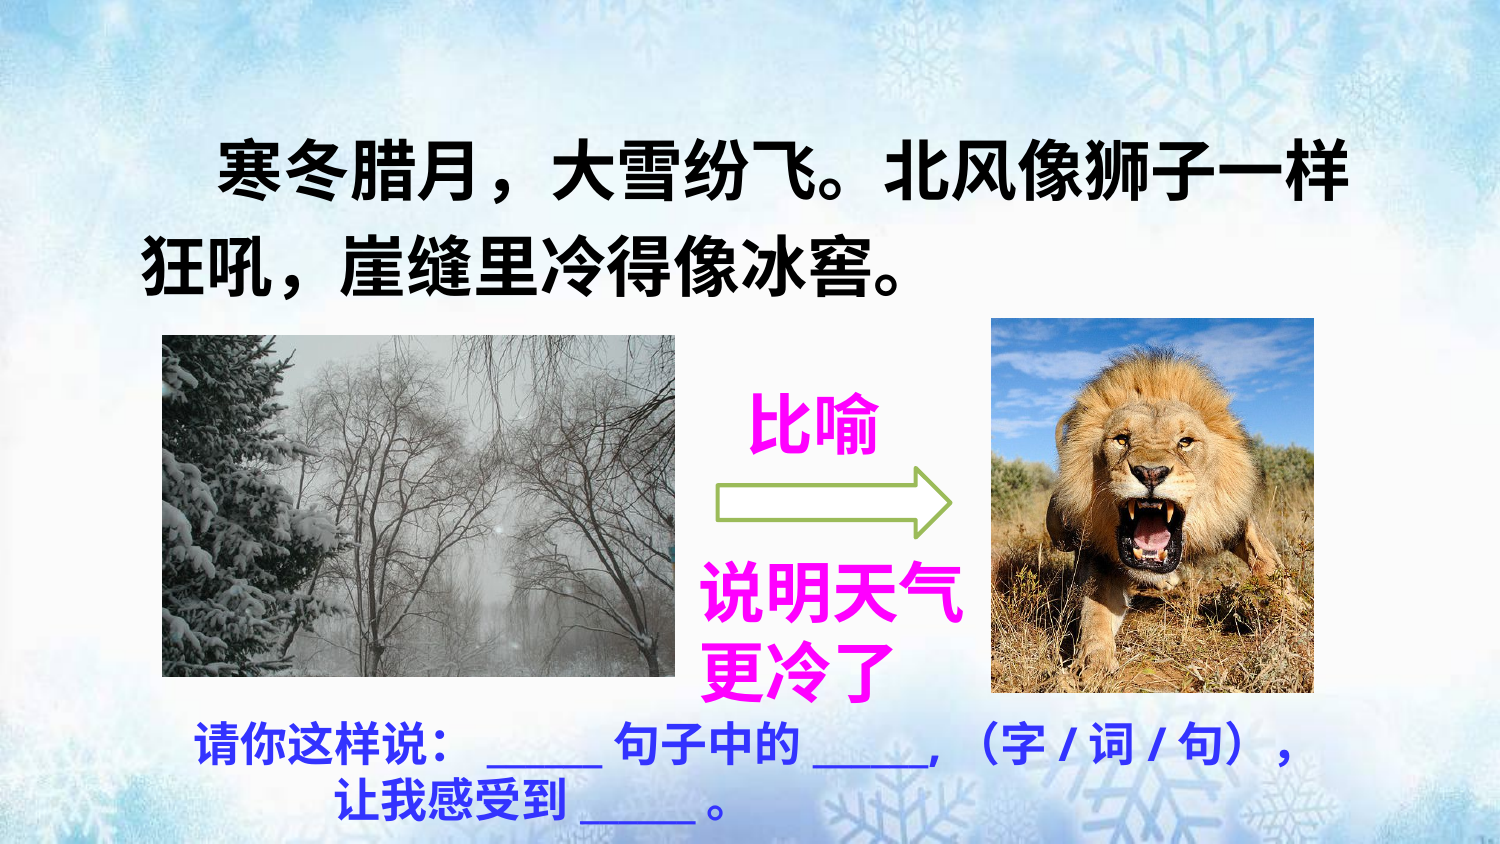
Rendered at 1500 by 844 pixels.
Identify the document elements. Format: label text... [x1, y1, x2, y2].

text_box 说明天气更冷了 [684, 543, 986, 707]
text_box 寒冬腊月，大雪纷飞。北风像狮子一样狂吼，崖缝里冷得像冰窖。 [125, 105, 1375, 313]
picture [0, 0, 1500, 844]
text_box 比喻 [731, 375, 929, 471]
text_box 请你这样说：______句子中的______,（字/词/句）， 让我感受到______。 [178, 707, 1334, 835]
text_box [715, 471, 953, 540]
